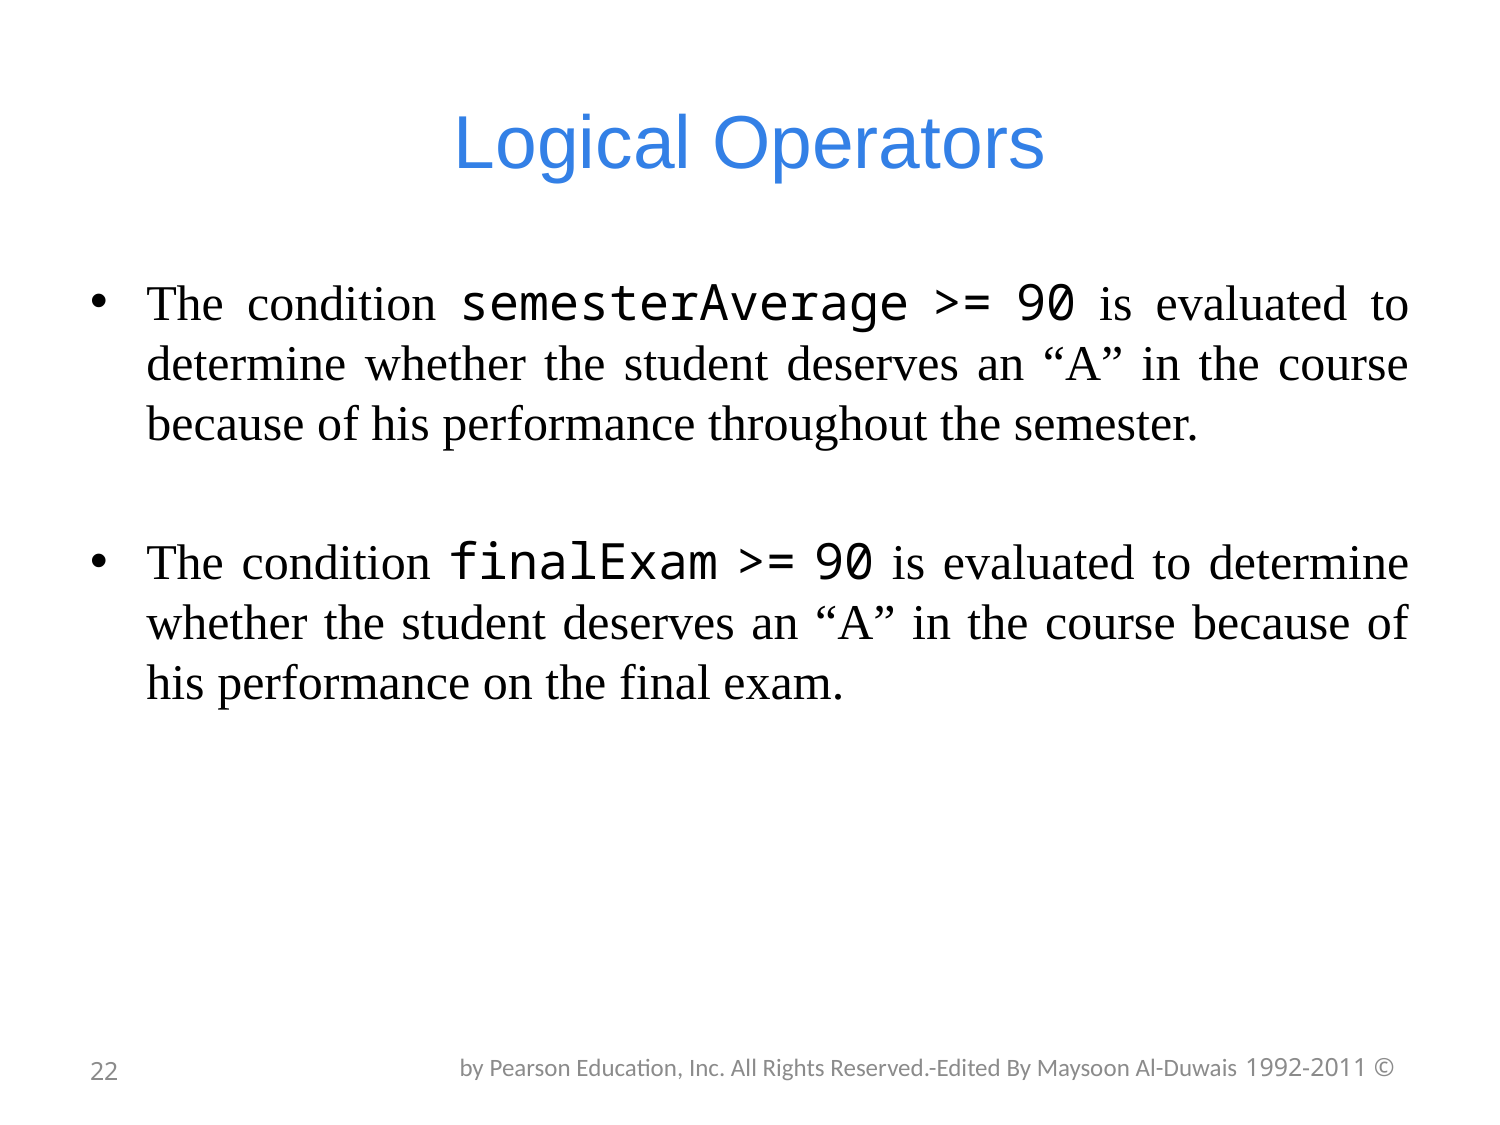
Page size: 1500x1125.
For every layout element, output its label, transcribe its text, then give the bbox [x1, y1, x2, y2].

list The condition semesterAverage >= 90 is evaluated to determine whether the student deserves an “A” in the course because of his performance throughout the semester. The condition finalExam >= 90 is evaluated to determine whether the student deserves an “A” in the course because of his performance on the final exam. [75, 262, 1425, 1005]
footer © 1992-2011 by Pearson Education, Inc. All Rights Reserved.-Edited By Maysoon Al-Duwais [431, 1046, 1424, 1087]
title Logical Operators [75, 45, 1425, 233]
slide_number 22 [75, 1042, 425, 1103]
